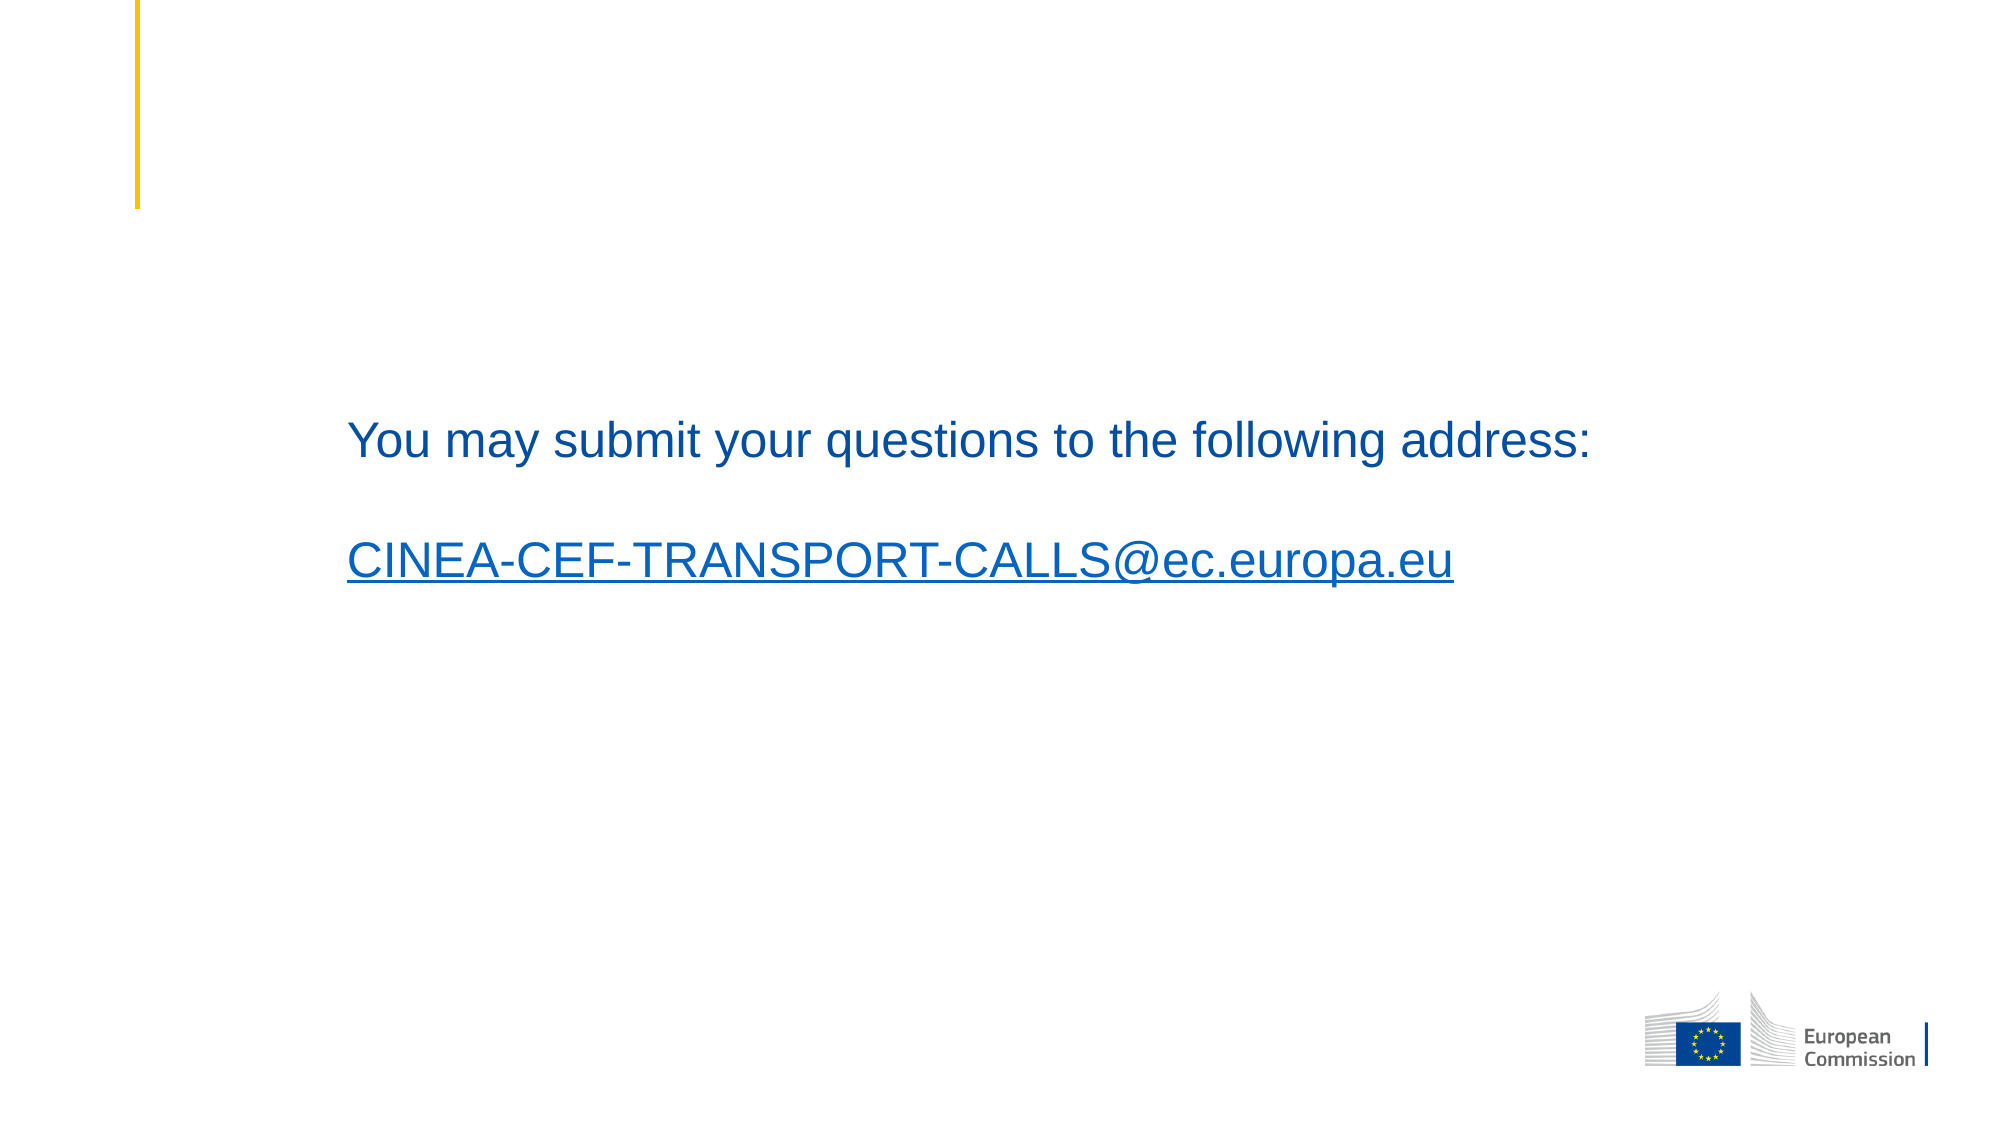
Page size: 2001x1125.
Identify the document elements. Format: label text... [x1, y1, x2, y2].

text_box You may submit your questions to the following address: CINEA-CEF-TRANSPORT-CALLS@ec.europa.eu [332, 399, 1677, 595]
picture [1645, 991, 1928, 1066]
